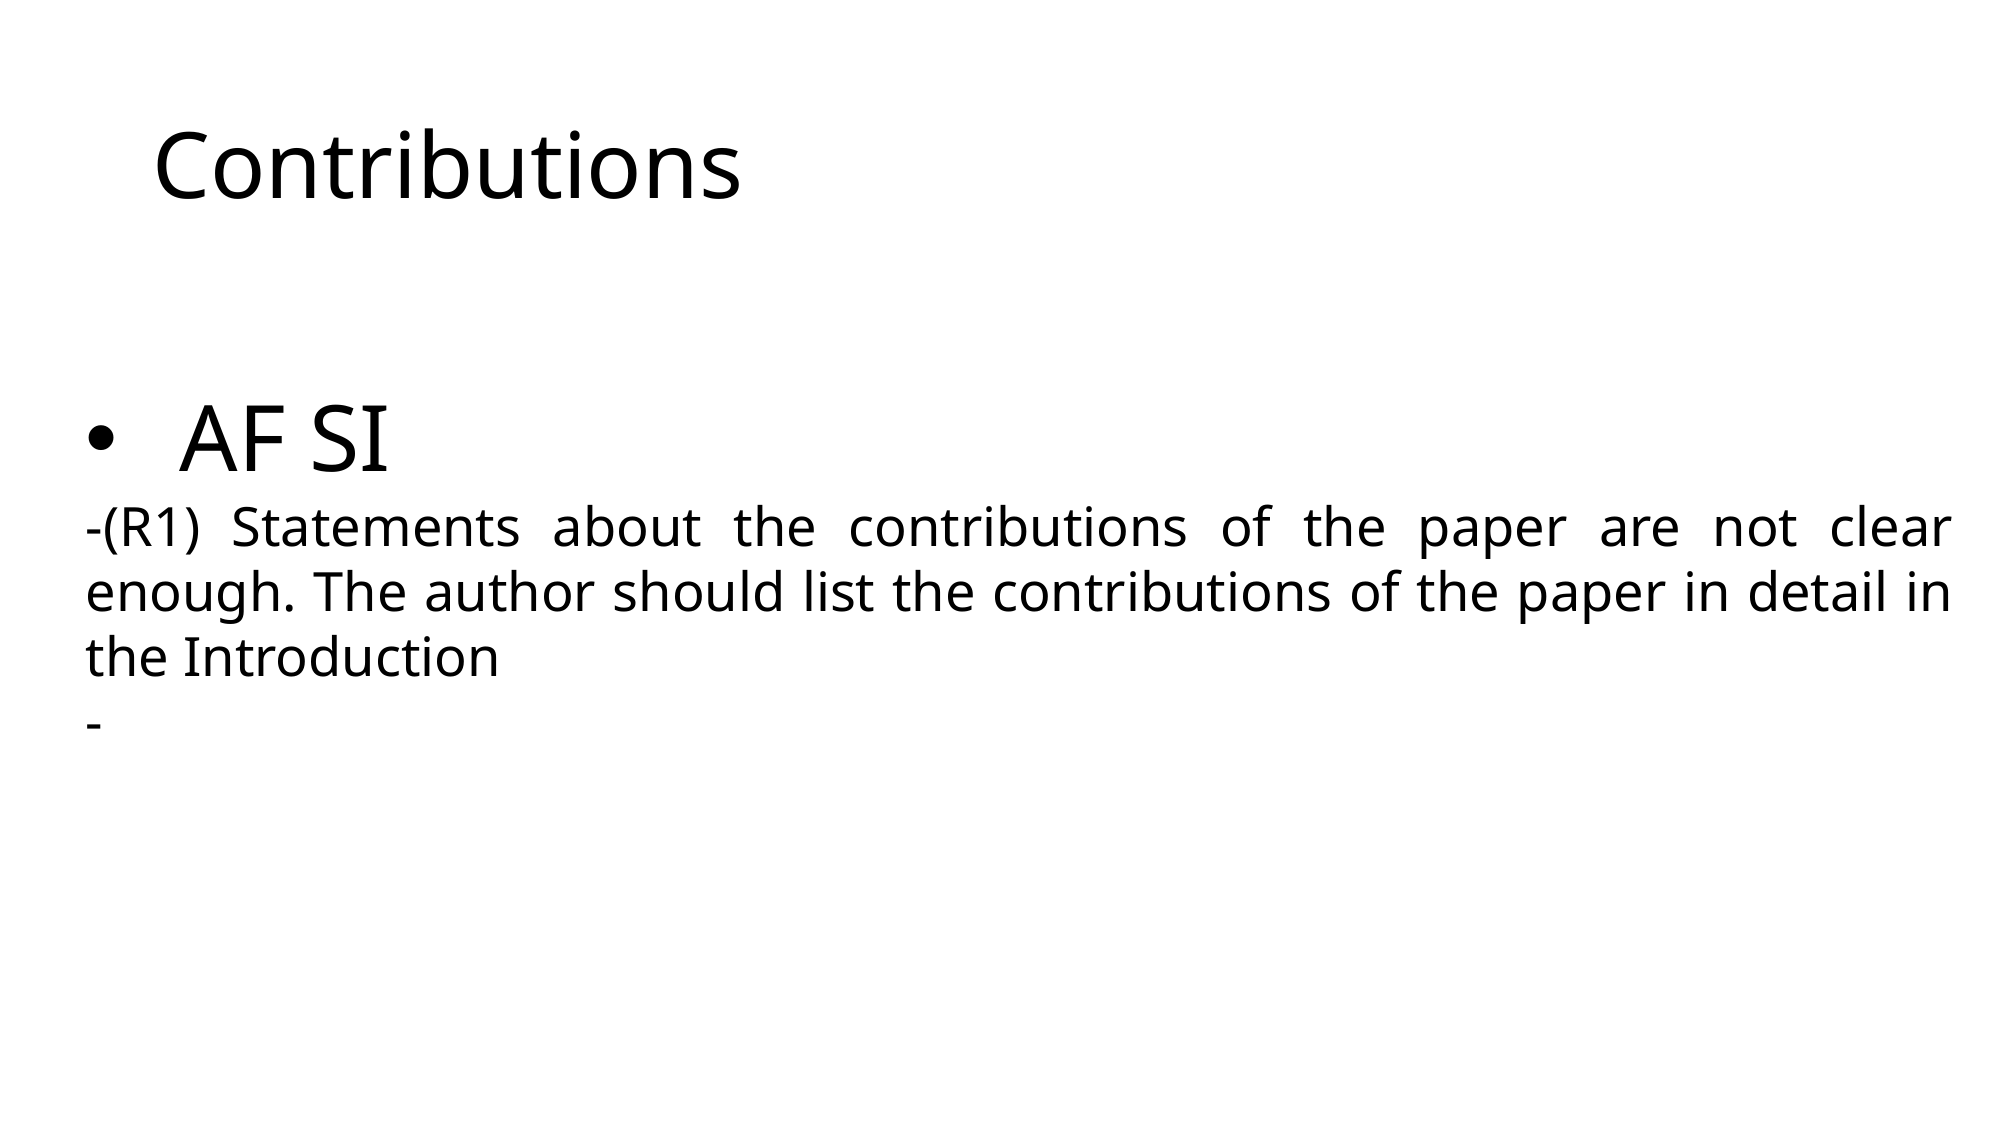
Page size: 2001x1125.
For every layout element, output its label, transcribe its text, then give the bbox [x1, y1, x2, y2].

text_box AF SI -(R1) Statements about the contributions of the paper are not clear enough. The author should list the contributions of the paper in detail in the Introduction - [70, 266, 1971, 1087]
title Contributions [137, 59, 1863, 266]
